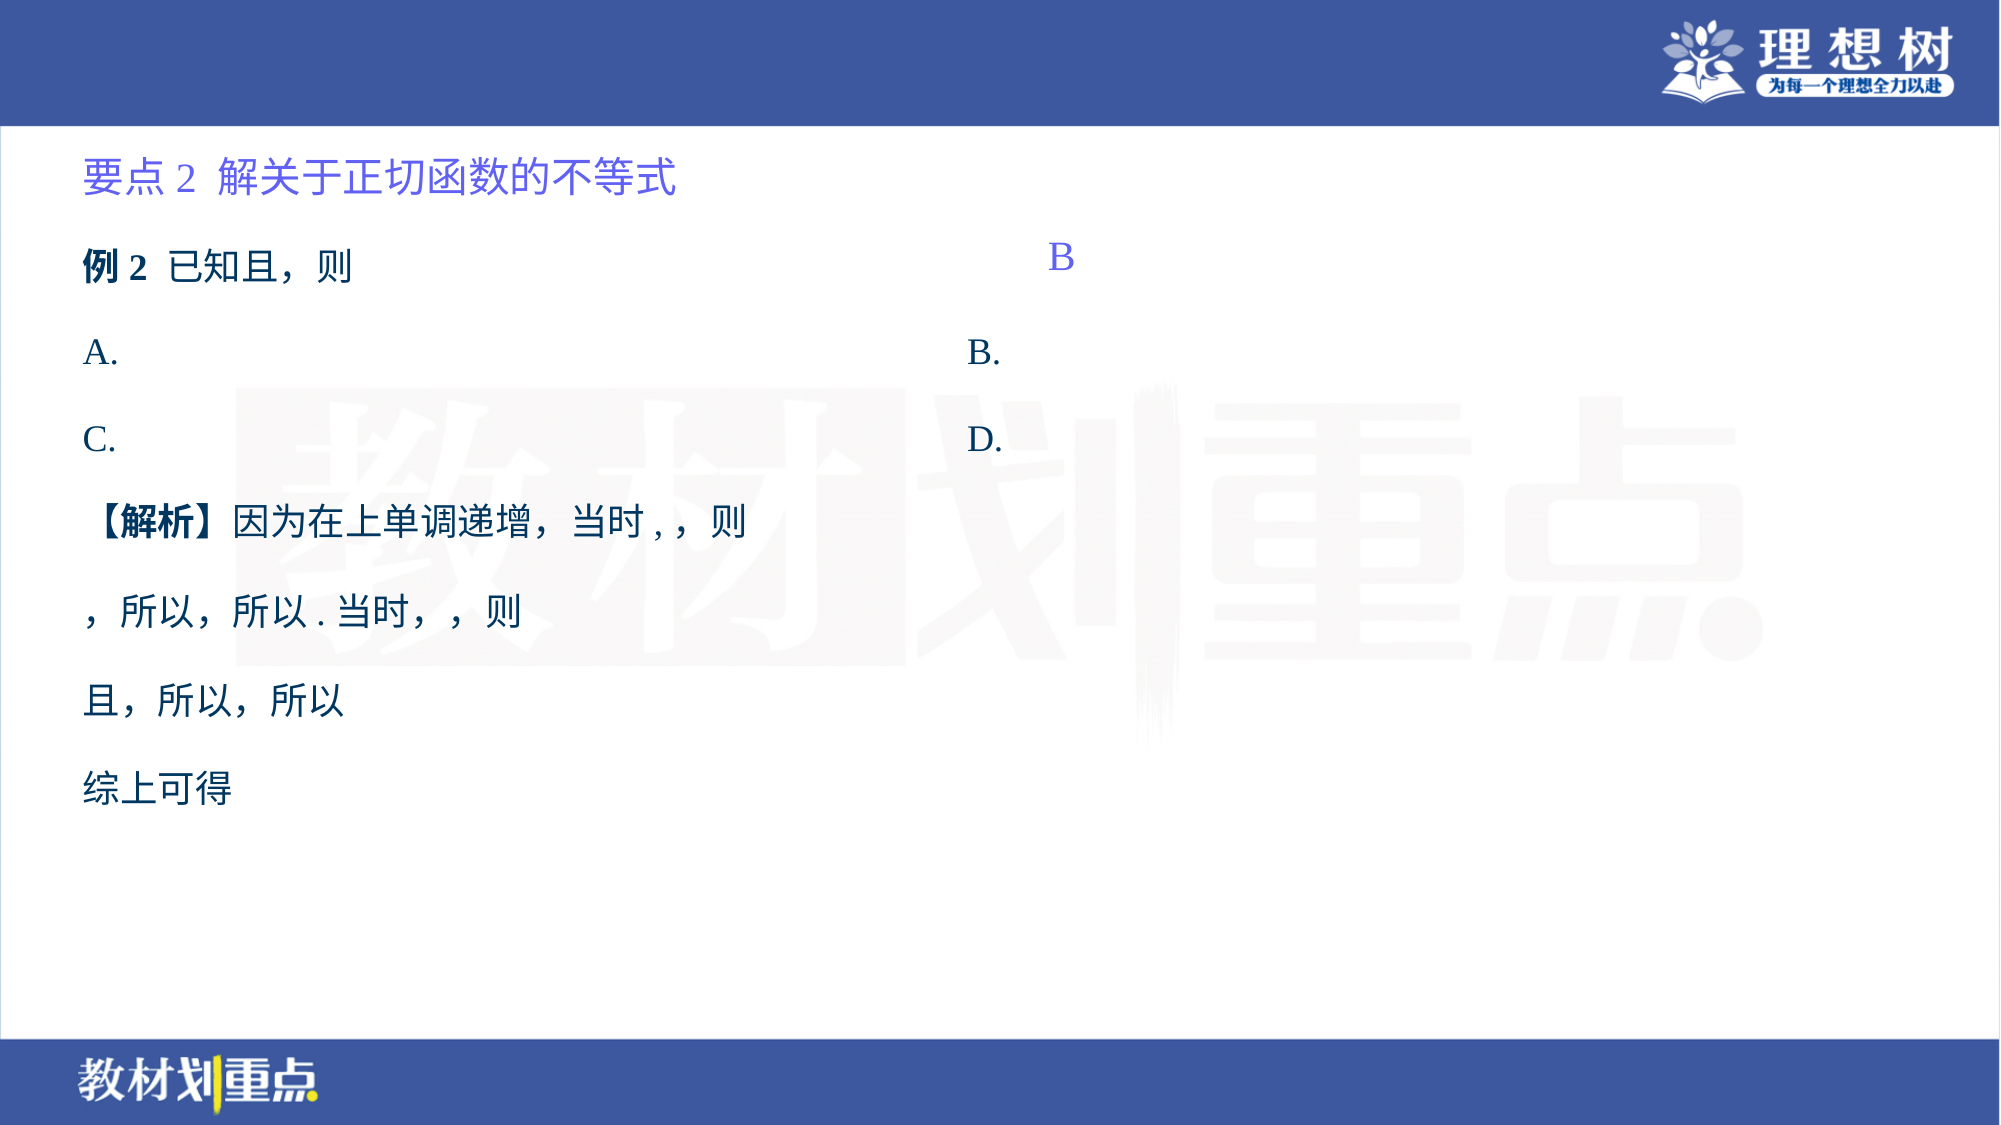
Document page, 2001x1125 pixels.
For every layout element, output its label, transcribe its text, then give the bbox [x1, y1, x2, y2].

text_box B [1032, 226, 1091, 277]
picture [0, 0, 2000, 1125]
text_box 要点2 解关于正切函数的不等式 [82, 129, 1817, 264]
